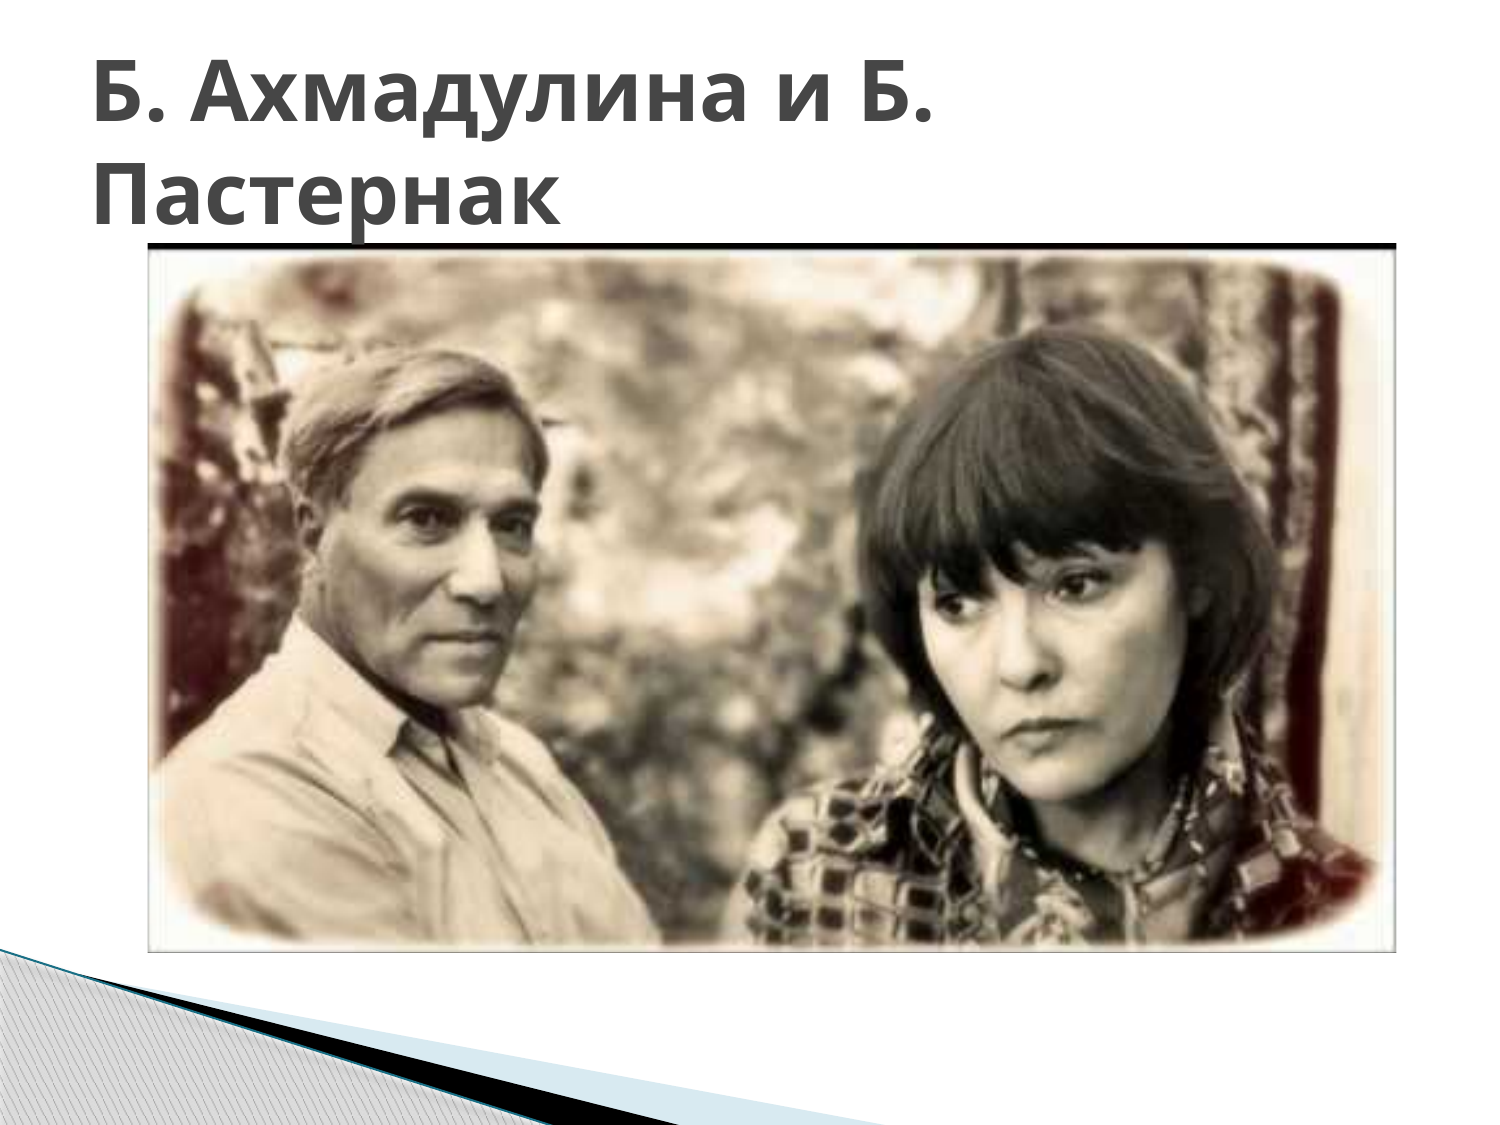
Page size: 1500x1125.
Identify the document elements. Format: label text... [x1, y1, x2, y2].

title Б. Ахмадулина и Б. Пастернак [75, 45, 1425, 233]
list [147, 243, 1397, 953]
